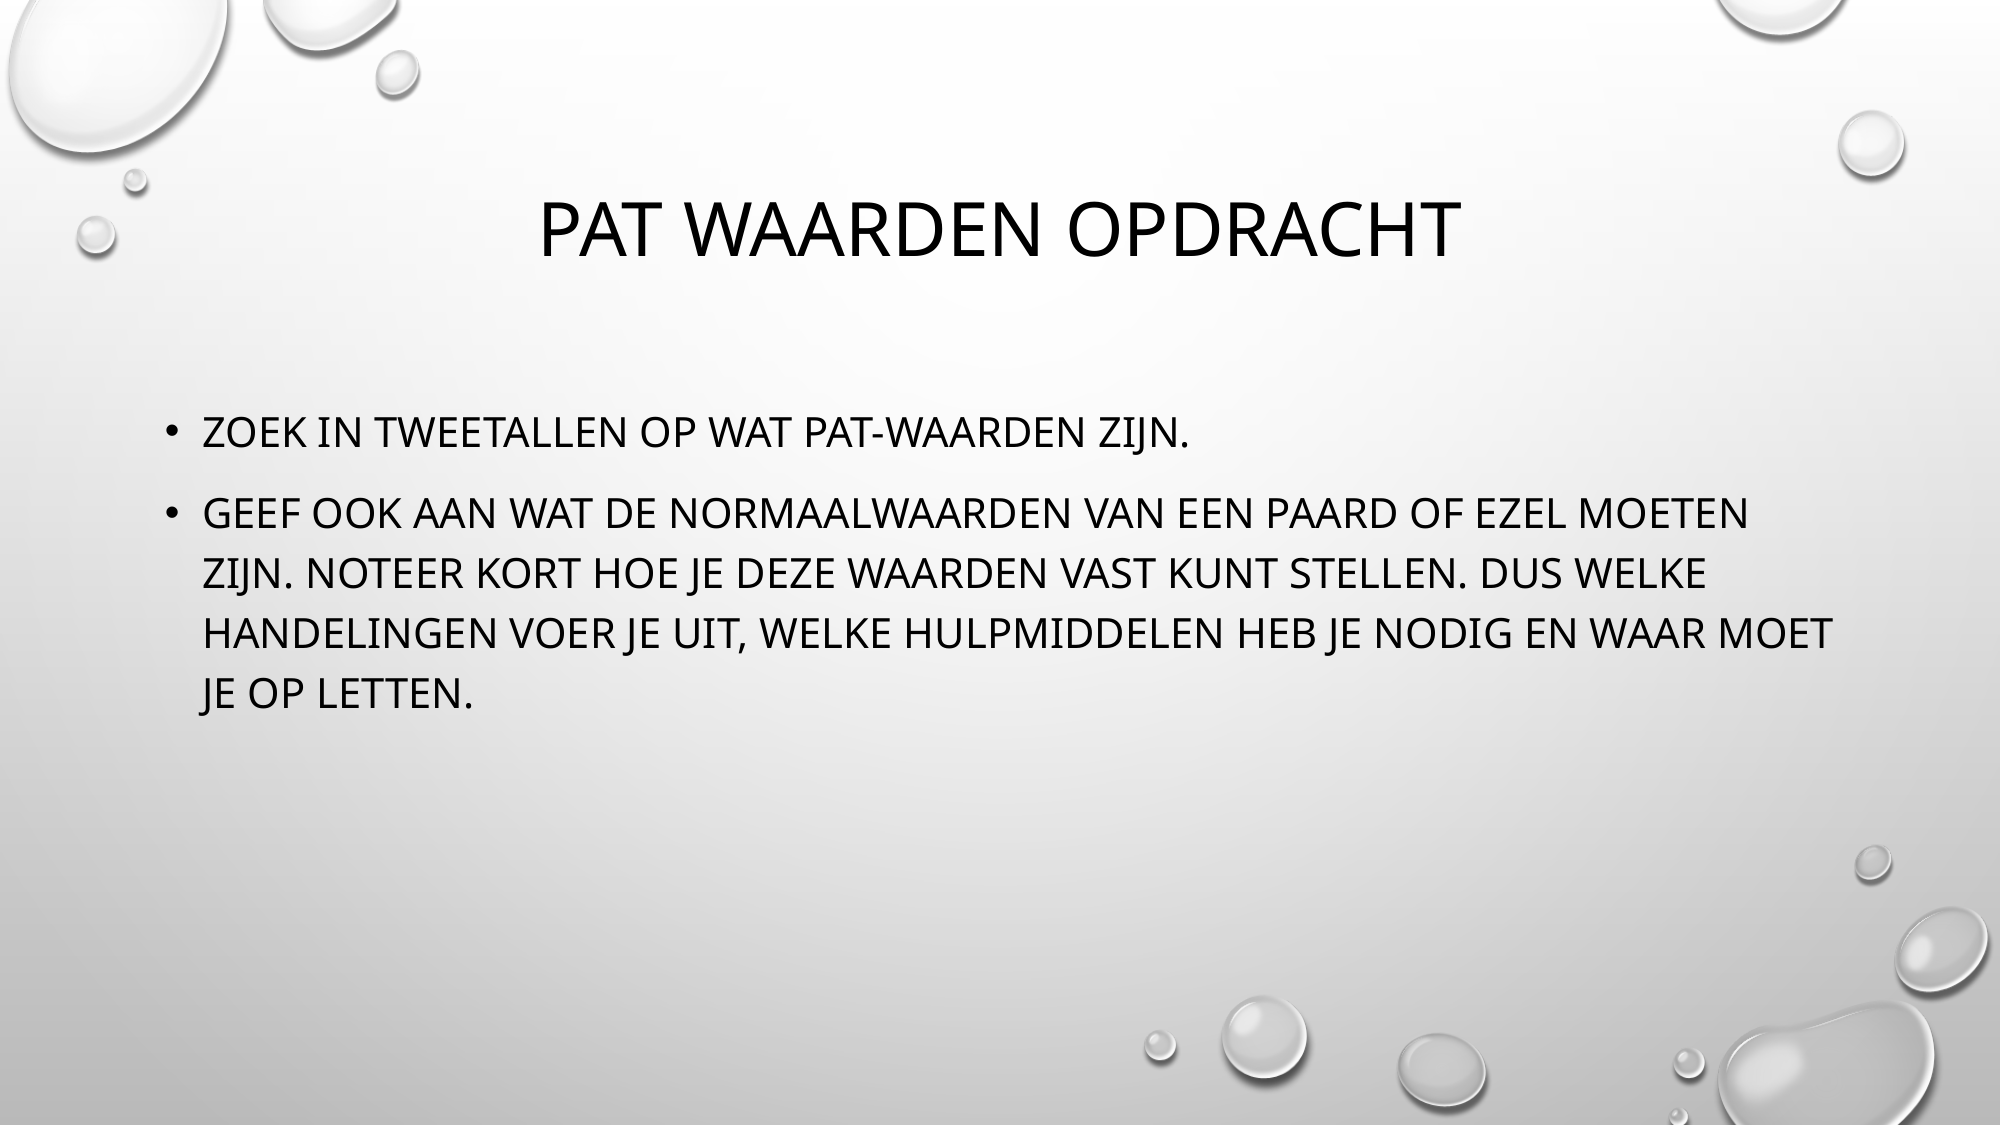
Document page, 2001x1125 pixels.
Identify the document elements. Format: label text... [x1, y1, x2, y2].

title Pat waarden opdracht [149, 101, 1851, 364]
picture [0, 0, 2000, 1125]
list Zoek in tweetallen op wat pat-waarden zijn. Geef ook aan wat de normaalwaarden van een paard of ezel moeten zijn. Noteer kort hoe je deze waarden vast kunt stellen. Dus welke handelingen voer je uit, welke hulpmiddelen heb je nodig en waar moet je op letten. [149, 388, 1850, 950]
